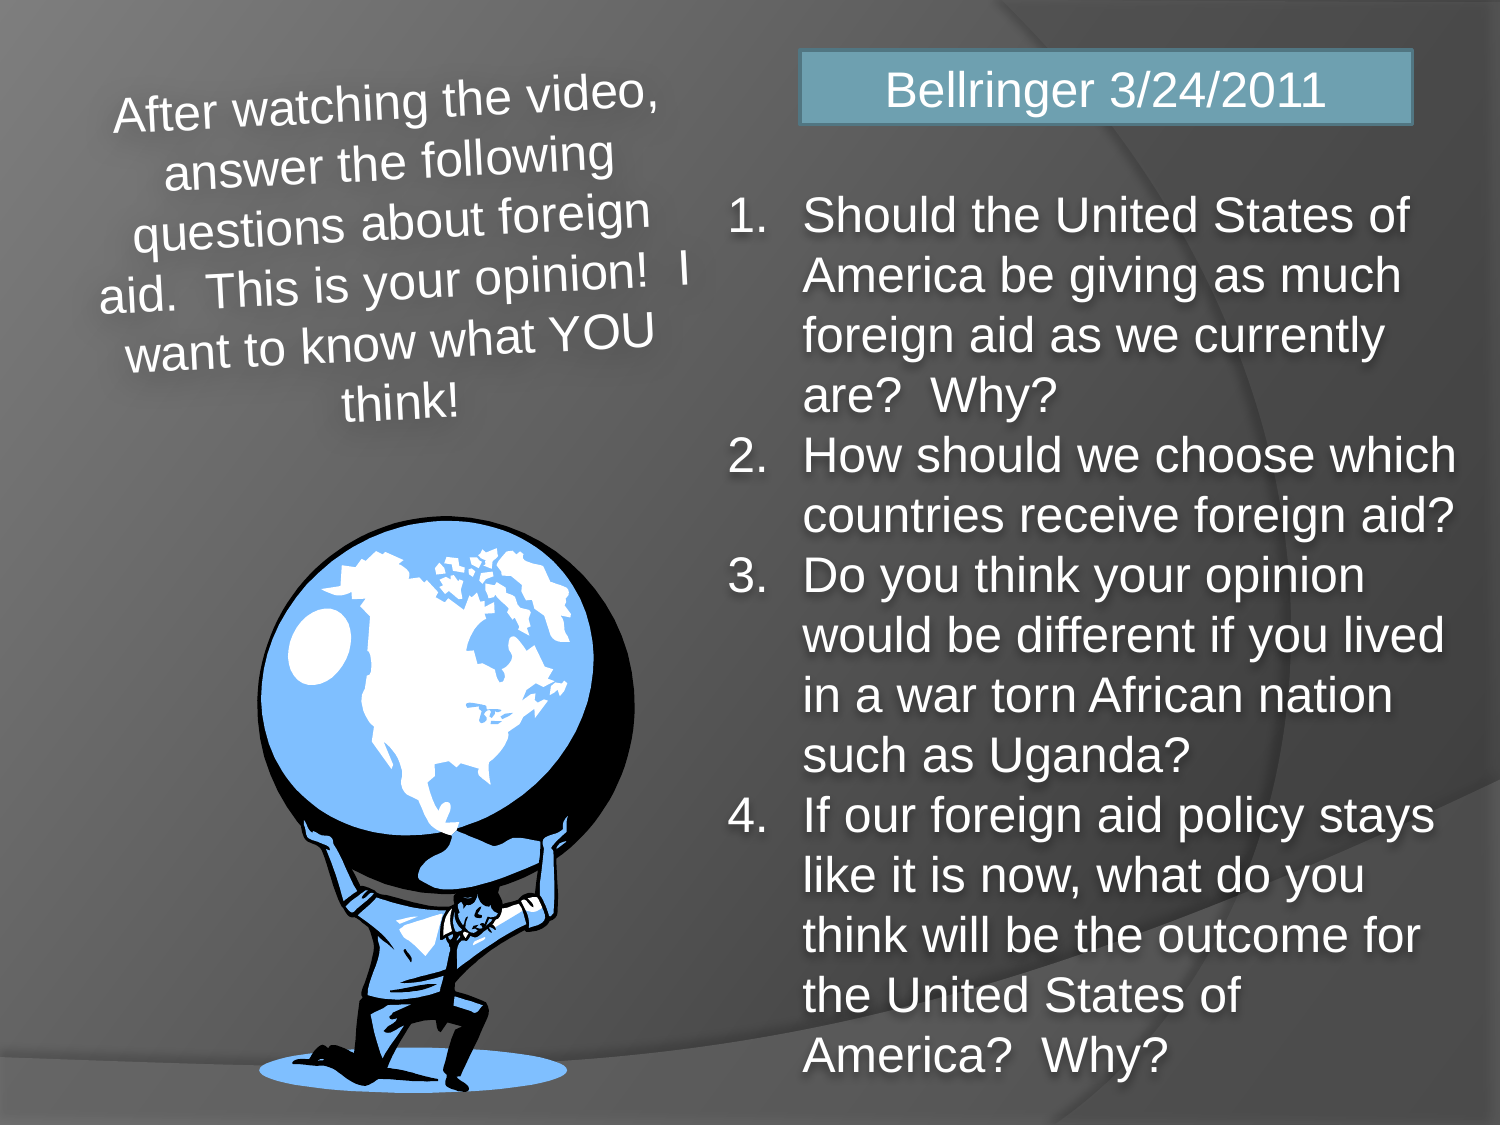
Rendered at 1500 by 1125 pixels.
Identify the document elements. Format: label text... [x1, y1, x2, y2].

text_box Bellringer 3/24/2011 [798, 48, 1414, 126]
picture [237, 499, 638, 1095]
text_box After watching the video, answer the following questions about foreign aid. This is your opinion! I want to know what YOU think! [65, 46, 709, 454]
text_box Should the United States of America be giving as much foreign aid as we currently are? Why? How should we choose which countries receive foreign aid? Do you think your opinion would be different if you lived in a war torn African nation such as Uganda? If our foreign aid policy stays like it is now, what do you think will be the outcome for the United States of America? Why? [712, 174, 1475, 1090]
